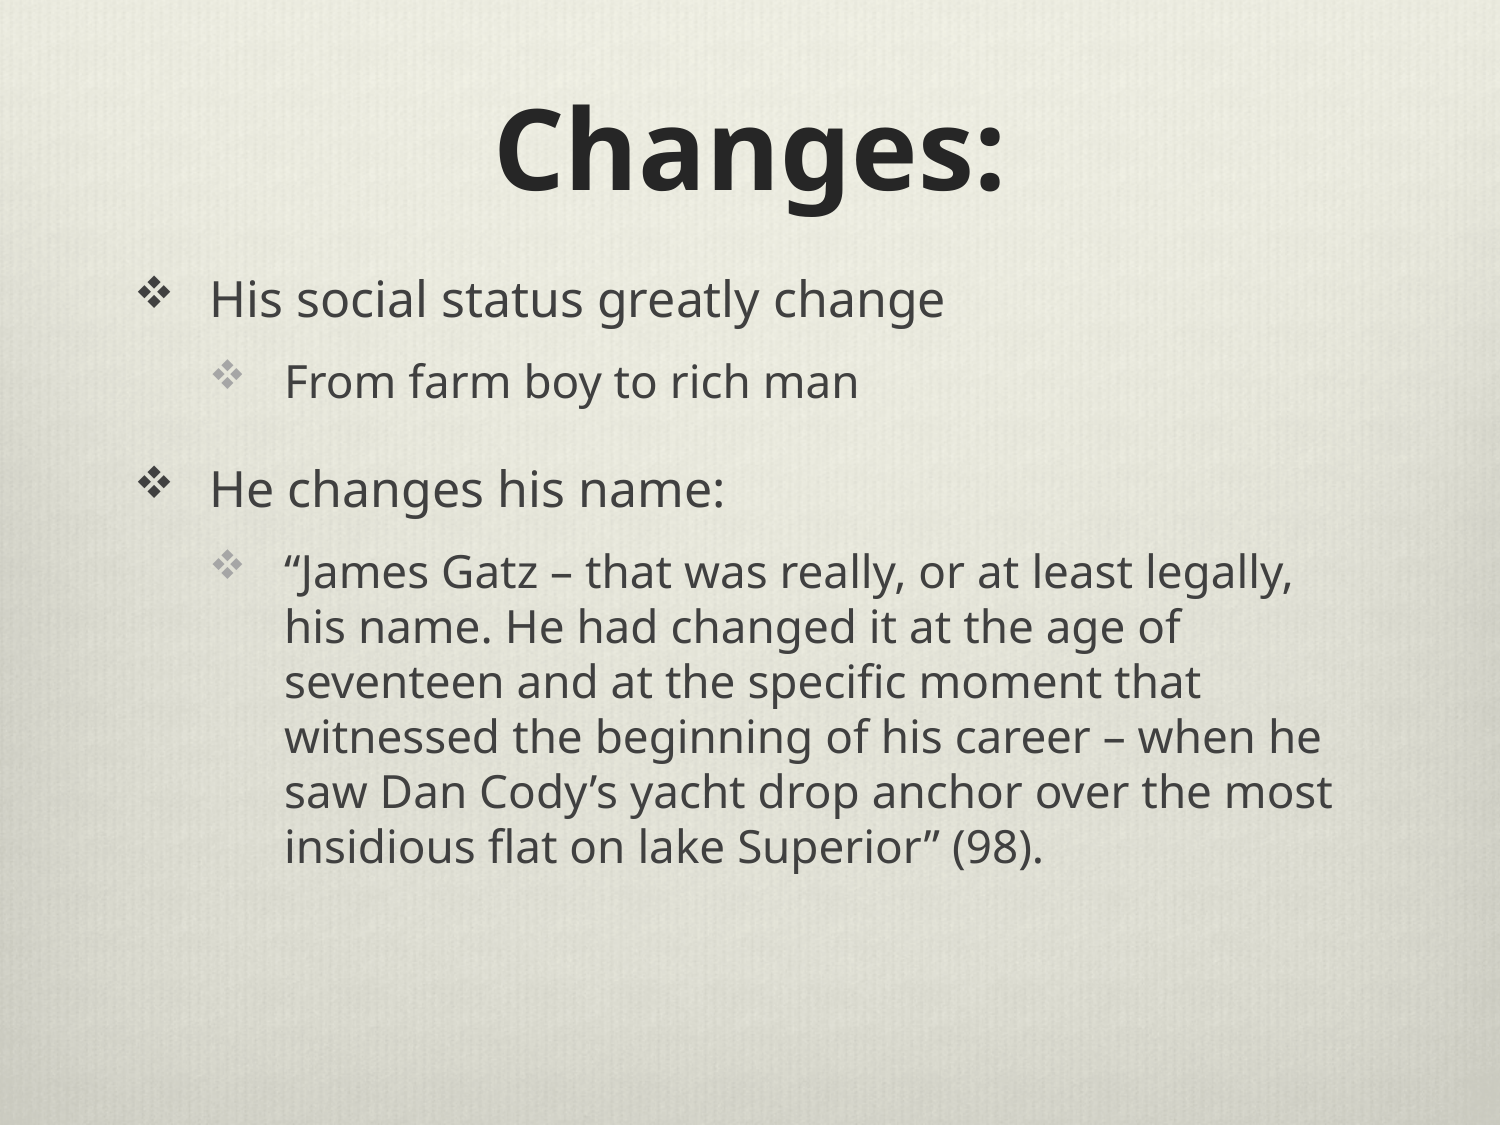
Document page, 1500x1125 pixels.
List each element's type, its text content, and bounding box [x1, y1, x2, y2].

title Changes: [119, 51, 1381, 240]
list His social status greatly change From farm boy to rich man He changes his name: “James Gatz – that was really, or at least legally, his name. He had changed it at the age of seventeen and at the specific moment that witnessed the beginning of his career – when he saw Dan Cody’s yacht drop anchor over the most insidious flat on lake Superior” (98). [119, 260, 1381, 1011]
